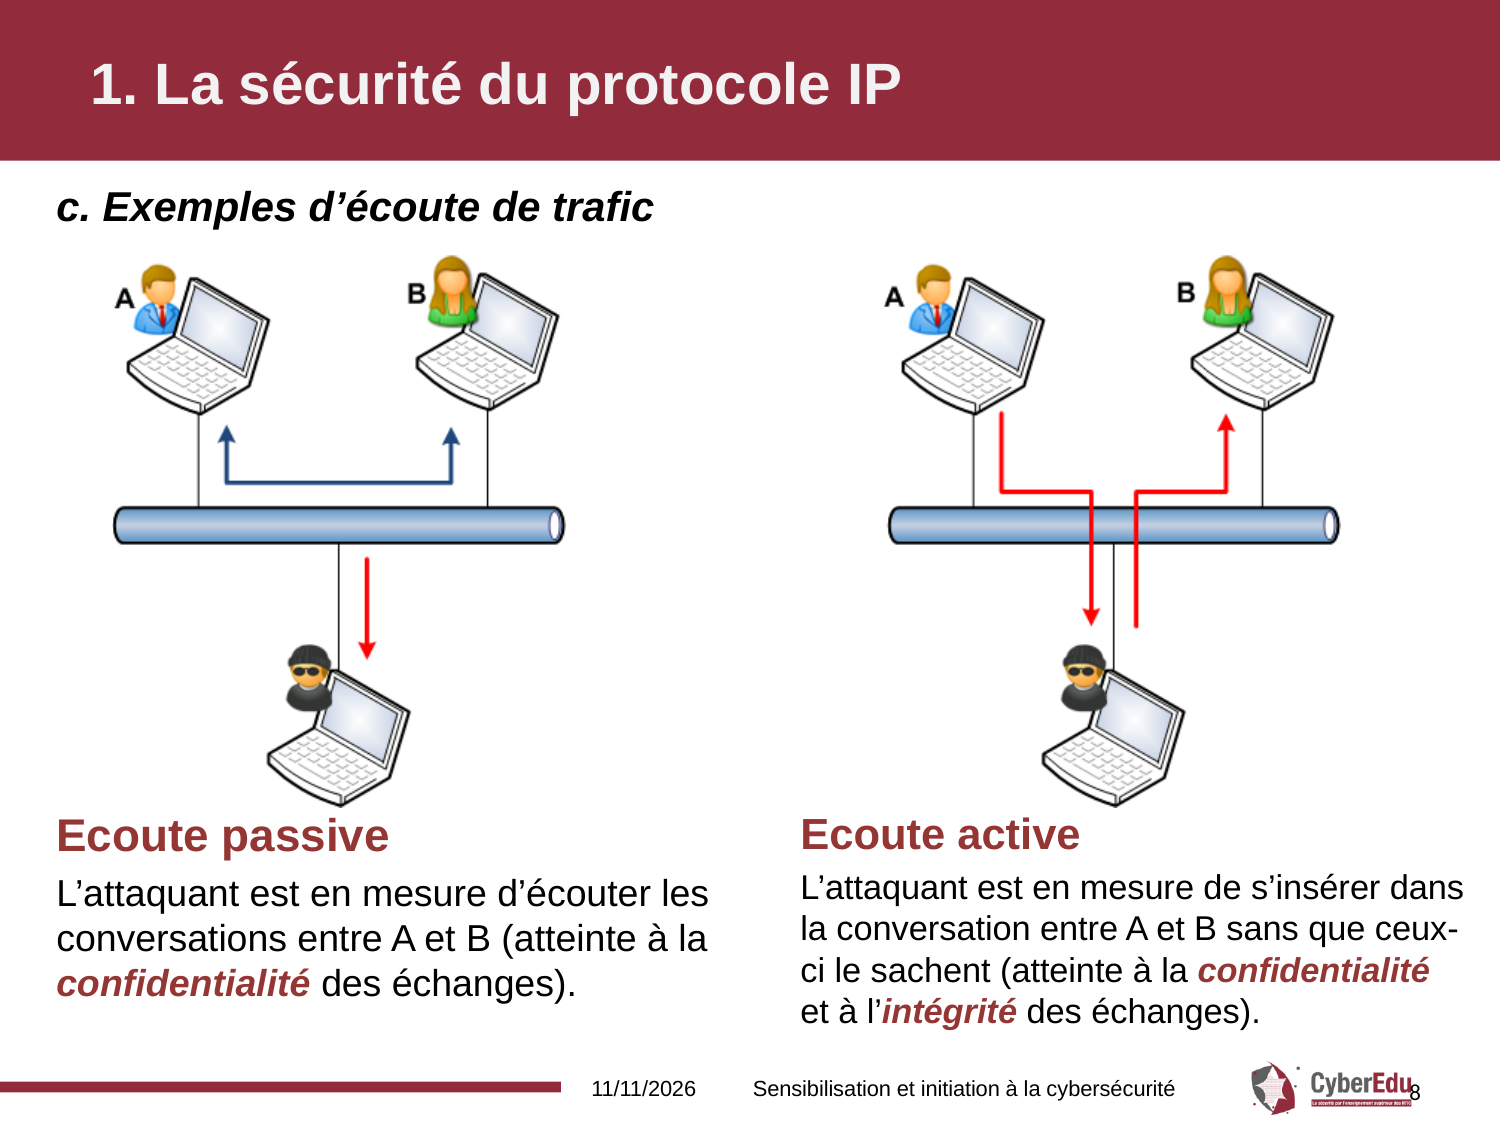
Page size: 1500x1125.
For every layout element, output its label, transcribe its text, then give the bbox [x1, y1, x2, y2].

footer Sensibilisation et initiation à la cybersécurité [738, 1057, 1236, 1118]
text_box Ecoute passive L’attaquant est en mesure d’écouter les conversations entre A et B (atteinte à la confidentialité des échanges). [41, 798, 762, 1035]
picture [884, 255, 1341, 809]
title 1. La sécurité du protocole IP [75, 1, 1425, 161]
picture [1246, 1071, 1412, 1115]
text_box c. Exemples d’écoute de trafic [41, 172, 1471, 268]
picture [111, 255, 566, 809]
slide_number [561, 1057, 727, 1118]
text_box Ecoute active L’attaquant est en mesure de s’insérer dans la conversation entre A et B sans que ceux-ci le sachent (atteinte à la confidentialité et à l’intégrité des échanges). [785, 798, 1483, 1071]
